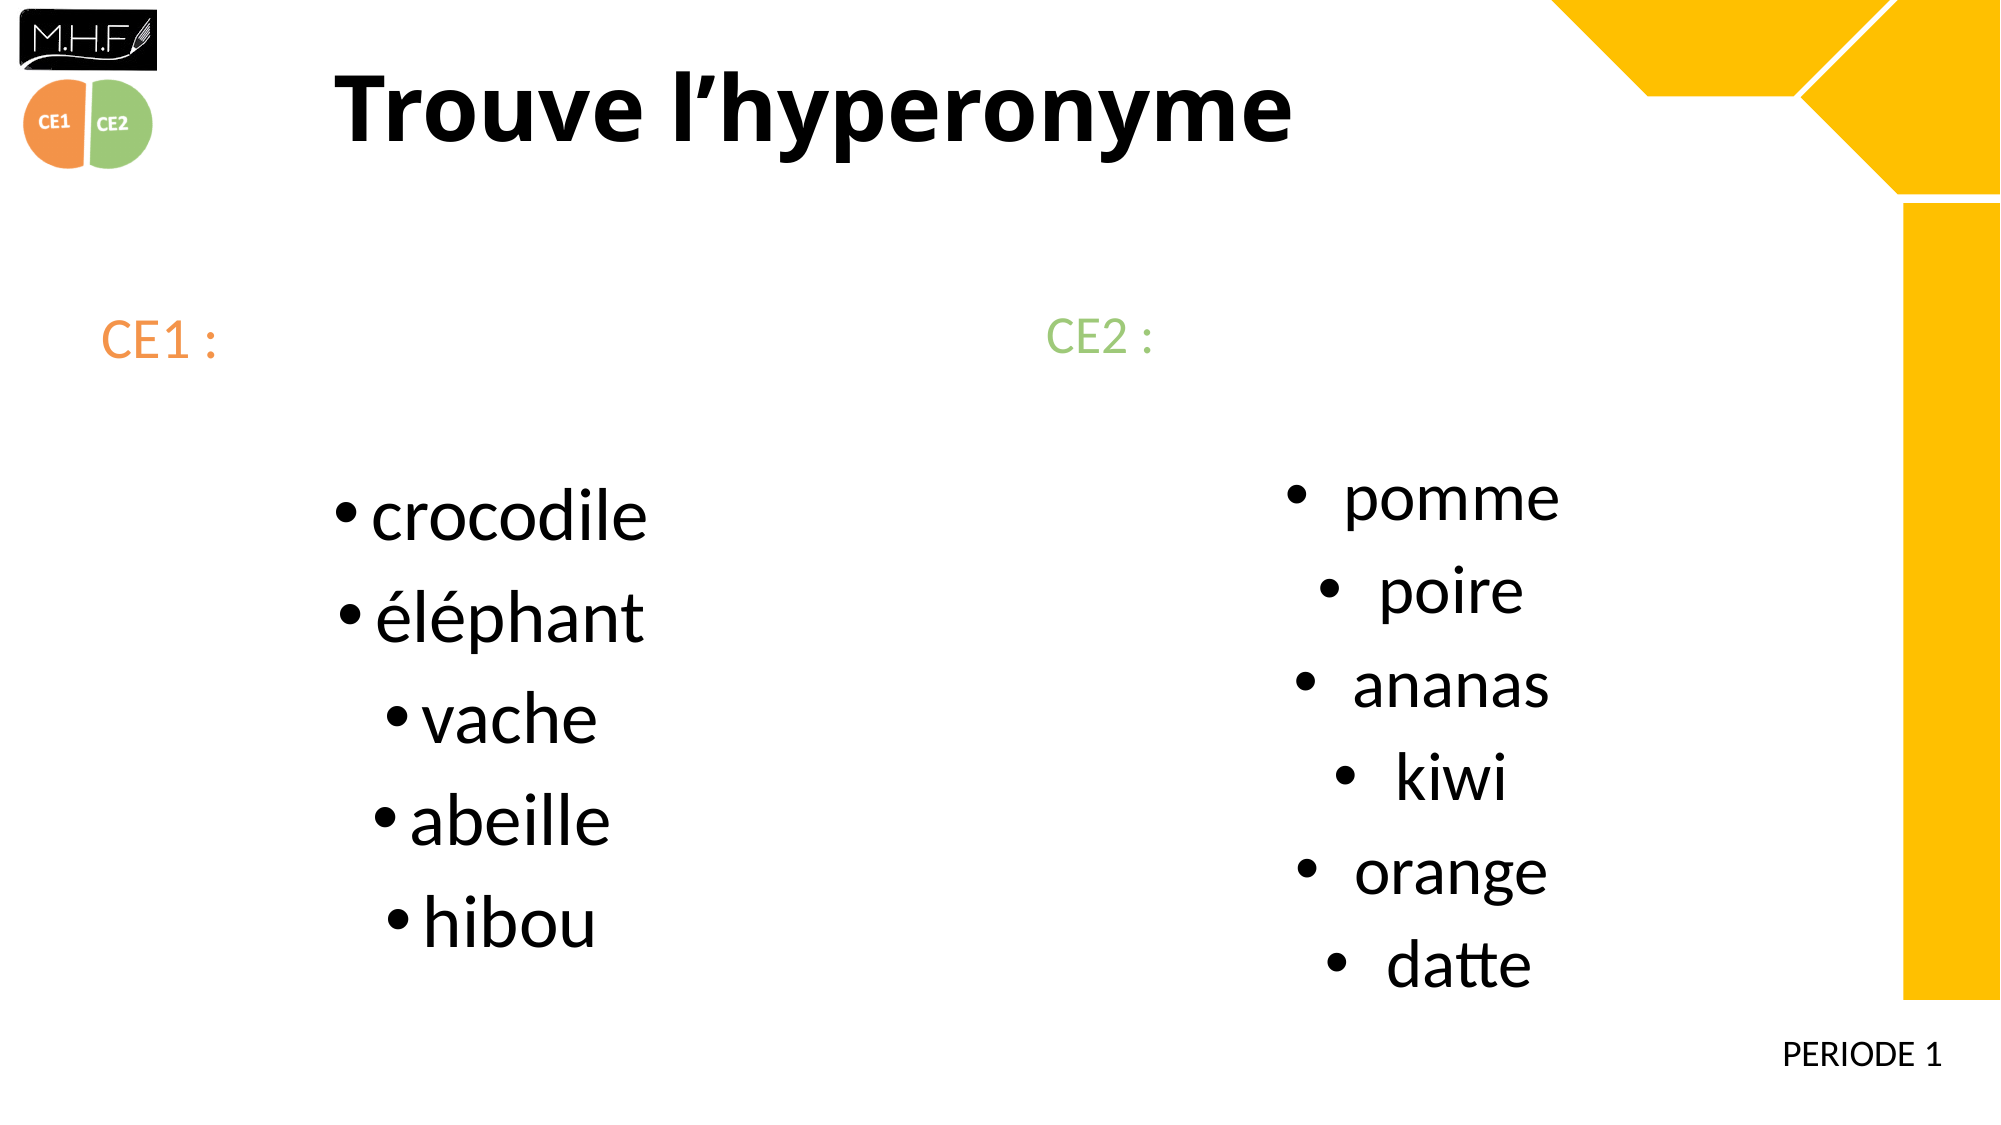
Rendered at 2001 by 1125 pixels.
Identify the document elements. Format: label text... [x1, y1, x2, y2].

title Trouve l’hyperonyme [318, 3, 1865, 221]
picture [1, 7, 177, 207]
text_box CE2 : pomme poire ananas kiwi orange datte [1031, 299, 1853, 1014]
text_box PERIODE 1 [1362, 1021, 1967, 1125]
text_box [1549, 0, 1892, 98]
text_box [1799, 0, 2000, 196]
text_box [1902, 202, 2000, 1001]
list CE1 : crocodile éléphant vache abeille hibou [86, 300, 897, 1015]
